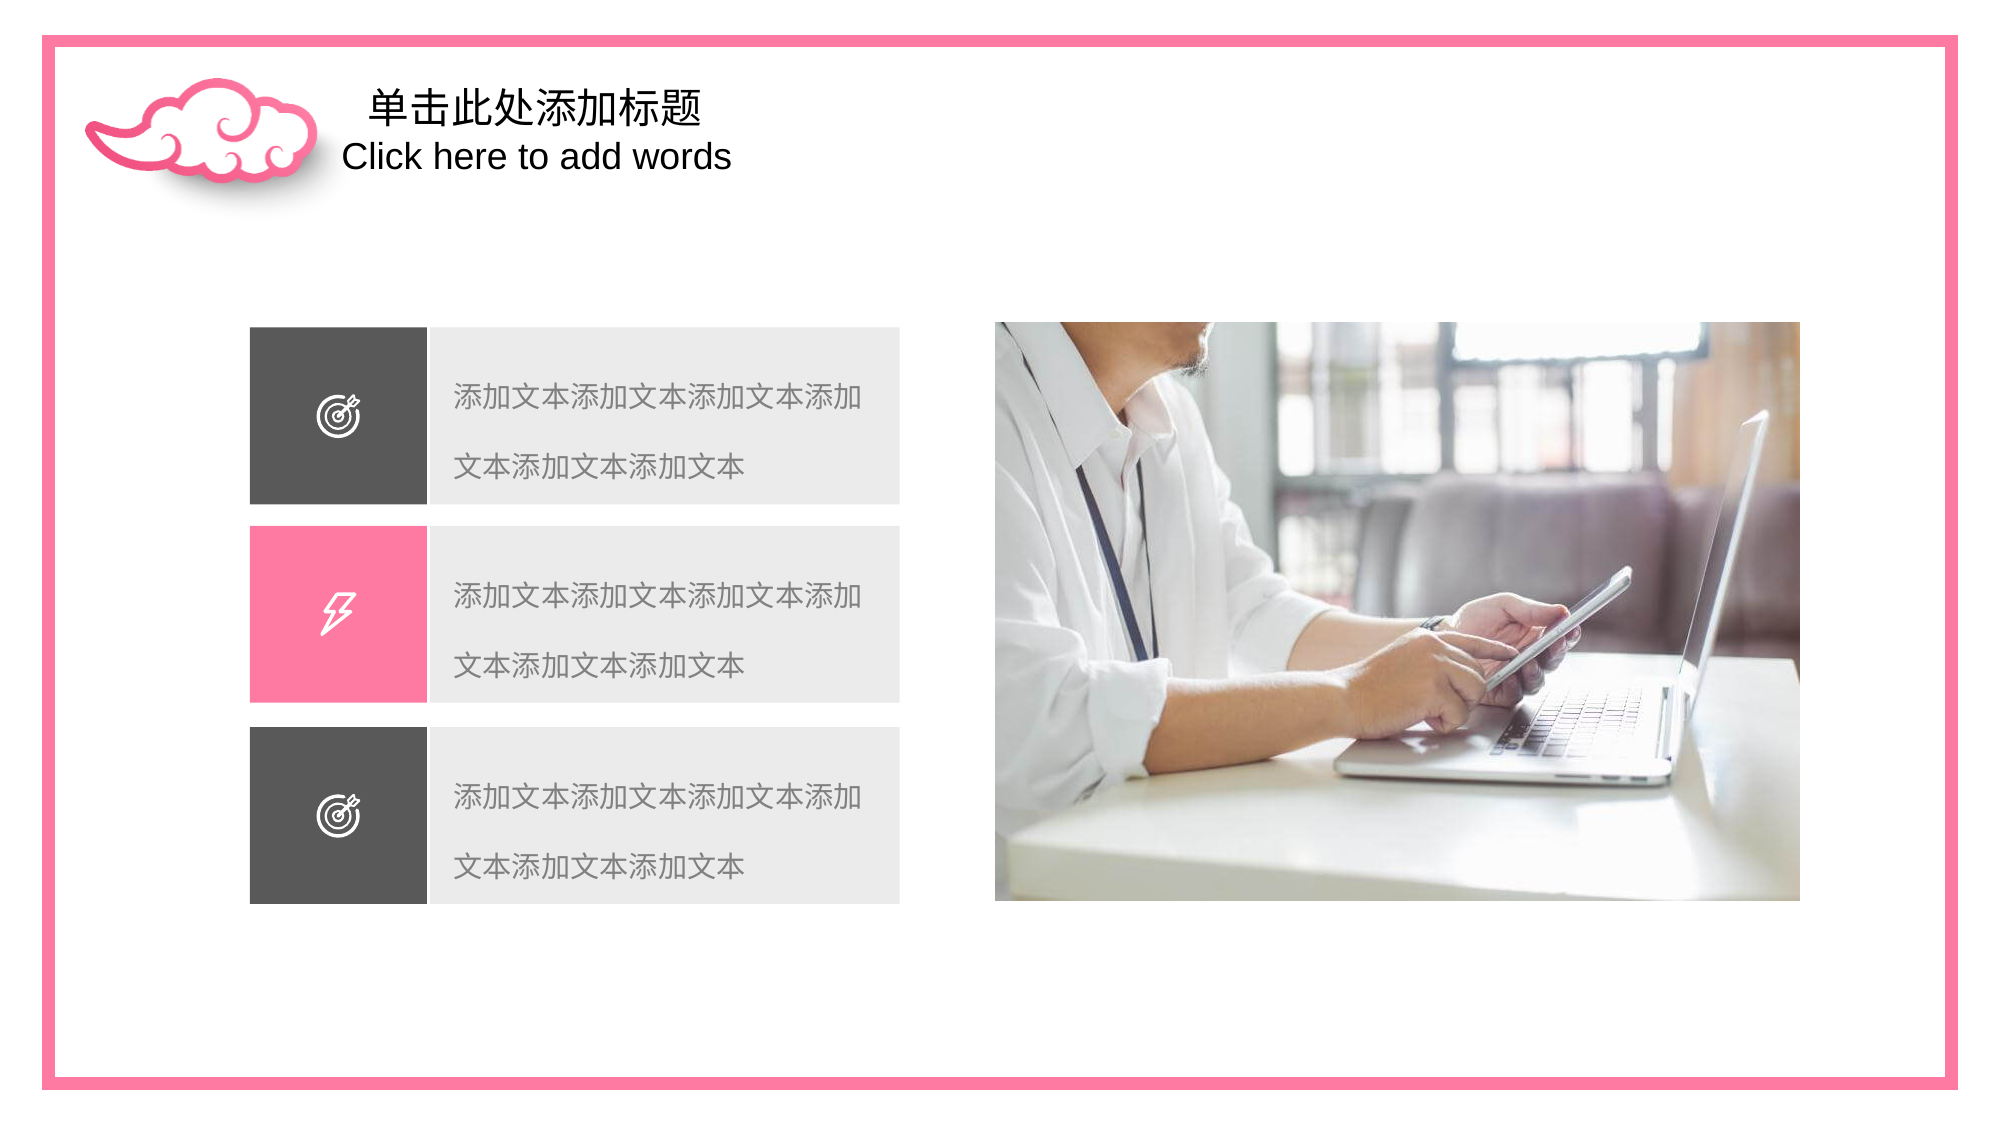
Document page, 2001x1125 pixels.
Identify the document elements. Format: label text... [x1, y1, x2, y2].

text_box [249, 326, 428, 505]
text_box 添加文本添加文本添加文本添加文本添加文本添加文本 [453, 542, 876, 683]
text_box [324, 794, 361, 830]
text_box 单击此处添加标题 [353, 74, 793, 140]
text_box [429, 326, 901, 505]
text_box [429, 525, 901, 704]
text_box [249, 525, 428, 704]
text_box 添加文本添加文本添加文本添加文本添加文本添加文本 [453, 743, 876, 884]
text_box [320, 592, 357, 637]
text_box [994, 321, 1801, 902]
text_box [429, 726, 901, 905]
text_box Click here to add words [354, 124, 767, 185]
text_box [316, 794, 360, 838]
picture [85, 78, 354, 222]
text_box 添加文本添加文本添加文本添加文本添加文本添加文本 [453, 343, 876, 484]
text_box [47, 40, 1952, 1085]
text_box [249, 726, 428, 905]
text_box [324, 394, 361, 430]
text_box [316, 394, 360, 439]
